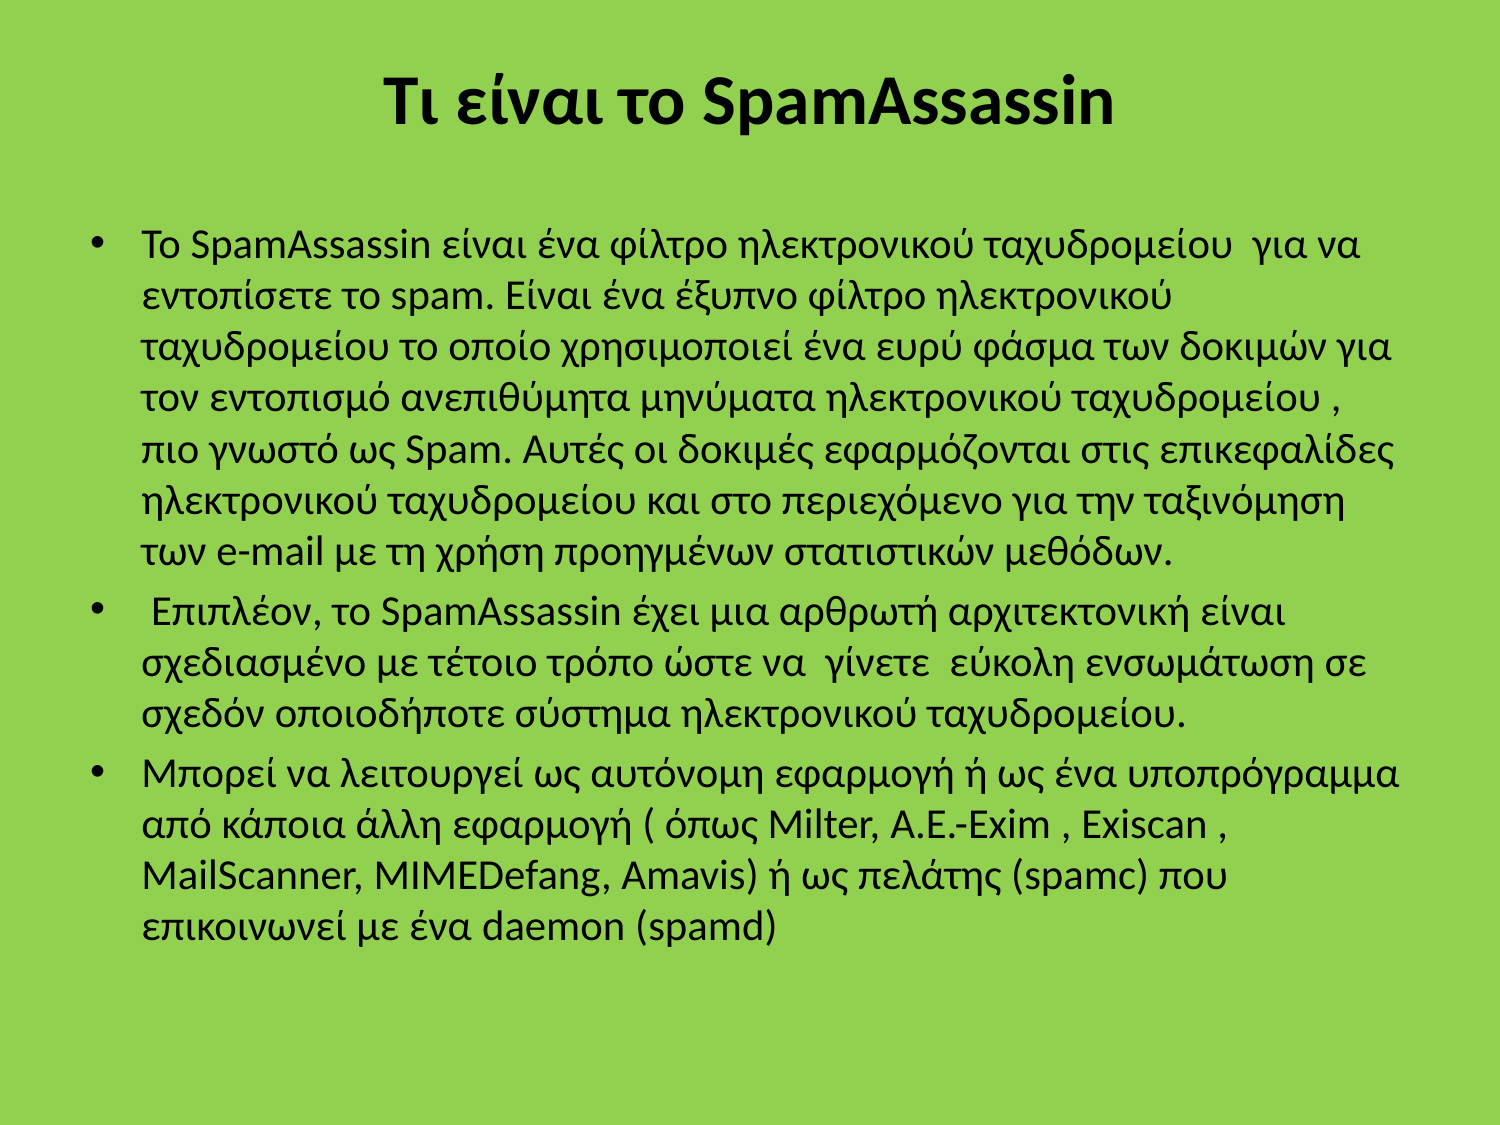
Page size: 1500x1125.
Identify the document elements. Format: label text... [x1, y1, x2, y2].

list Το SpamAssassin είναι ένα φίλτρο ηλεκτρονικού ταχυδρομείου για να εντοπίσετε το spam. Είναι ένα έξυπνο φίλτρο ηλεκτρονικού ταχυδρομείου το οποίο χρησιμοποιεί ένα ευρύ φάσμα των δοκιμών για τον εντοπισμό ανεπιθύμητα μηνύματα ηλεκτρονικού ταχυδρομείου , πιο γνωστό ως Spam. Αυτές οι δοκιμές εφαρμόζονται στις επικεφαλίδες ηλεκτρονικού ταχυδρομείου και στο περιεχόμενο για την ταξινόμηση των e-mail με τη χρήση προηγμένων στατιστικών μεθόδων. Επιπλέον, το SpamAssassin έχει μια αρθρωτή αρχιτεκτονική είναι σχεδιασμένο με τέτοιο τρόπο ώστε να γίνετε εύκολη ενσωμάτωση σε σχεδόν οποιοδήποτε σύστημα ηλεκτρονικού ταχυδρομείου. Μπορεί να λειτουργεί ως αυτόνομη εφαρμογή ή ως ένα υποπρόγραμμα από κάποια άλλη εφαρμογή ( όπως Milter, Α.Ε.-Exim , Exiscan , MailScanner, MIMEDefang, Amavis) ή ως πελάτης (spamc) που επικοινωνεί με ένα daemon (spamd) [75, 208, 1425, 1005]
title Τι είναι το SpamAssassin [75, 45, 1425, 208]
